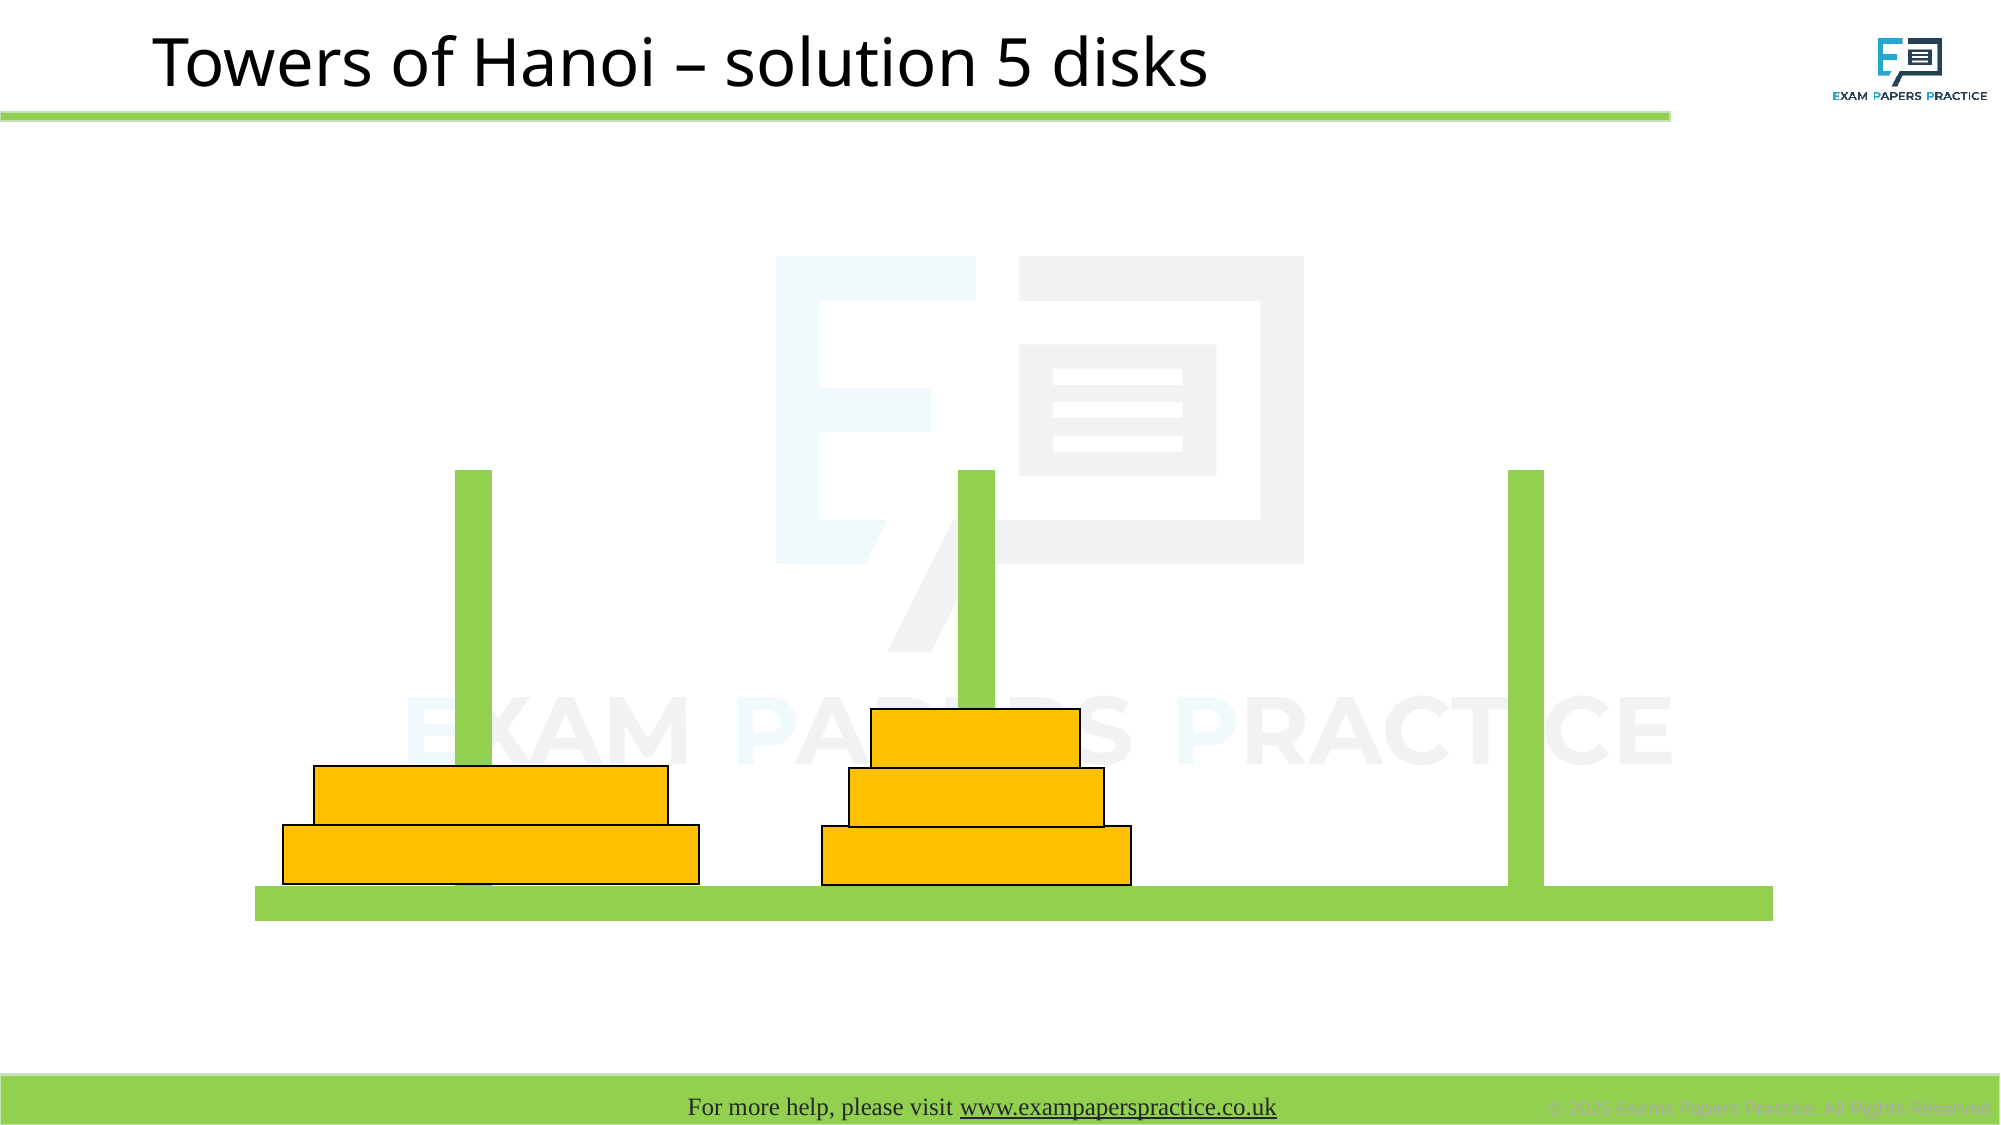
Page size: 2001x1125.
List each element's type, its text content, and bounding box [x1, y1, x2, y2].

text_box [870, 708, 1081, 769]
text_box [958, 470, 995, 708]
text_box [848, 767, 1105, 828]
text_box [255, 886, 1773, 921]
text_box [313, 765, 669, 826]
text_box [821, 825, 1132, 886]
text_box [1508, 470, 1544, 888]
text_box [282, 824, 700, 885]
text_box [455, 470, 492, 765]
title Towers of Hanoi – solution 5 disks [137, 59, 1863, 70]
